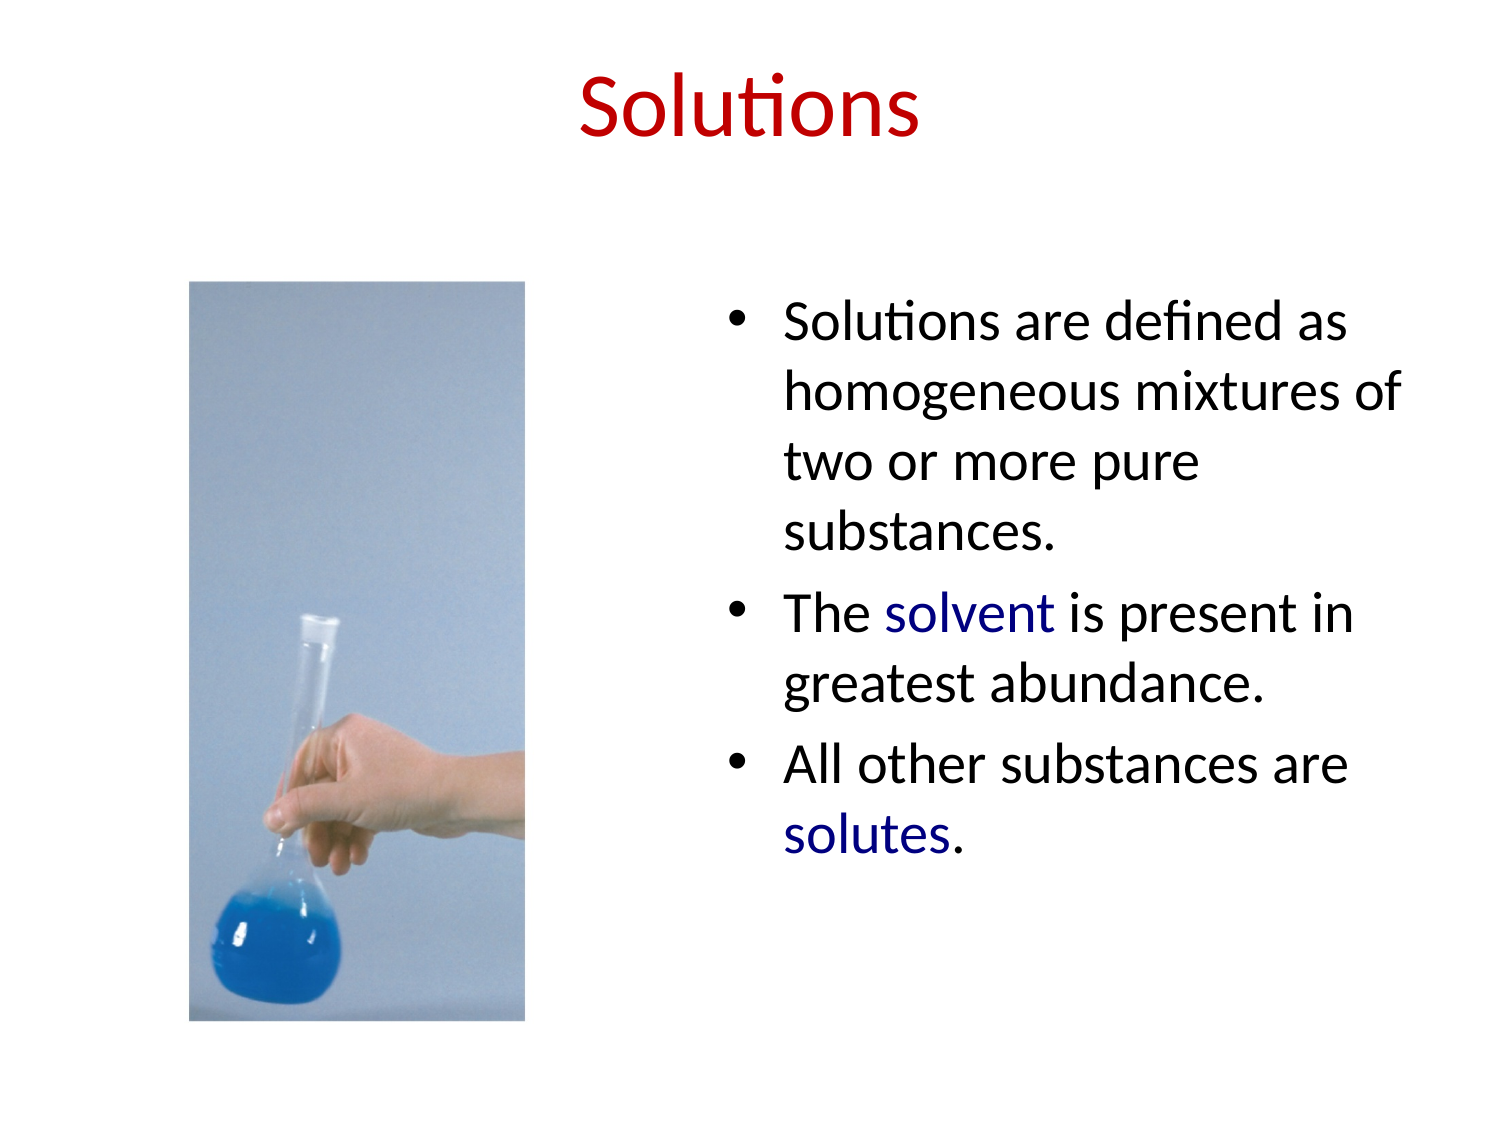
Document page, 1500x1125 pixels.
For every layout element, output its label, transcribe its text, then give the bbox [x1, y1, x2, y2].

text_box Solutions are defined as homogeneous mixtures of two or more pure substances. The solvent is present in greatest abundance. All other substances are solutes. [712, 274, 1438, 1100]
text_box Solutions [112, 37, 1388, 225]
picture [162, 274, 553, 1026]
